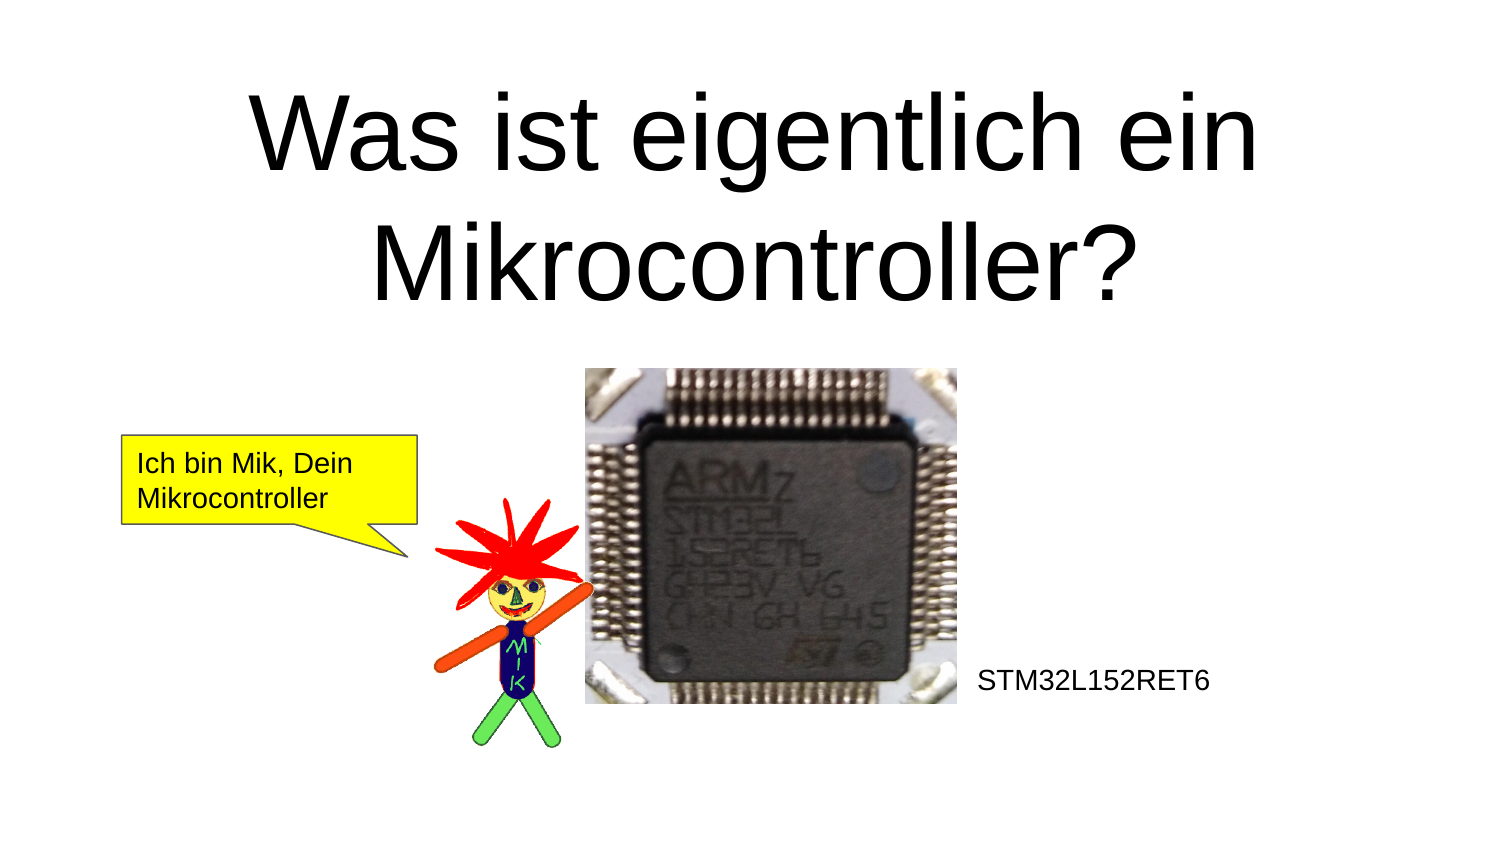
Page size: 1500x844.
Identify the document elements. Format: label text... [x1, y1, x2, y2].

text_box STM32L152RET6 [962, 645, 1244, 704]
picture [416, 368, 957, 755]
title Was ist eigentlich ein Mikrocontroller? [56, 0, 1454, 337]
text_box Ich bin Mik, Dein Mikrocontroller [121, 435, 418, 558]
